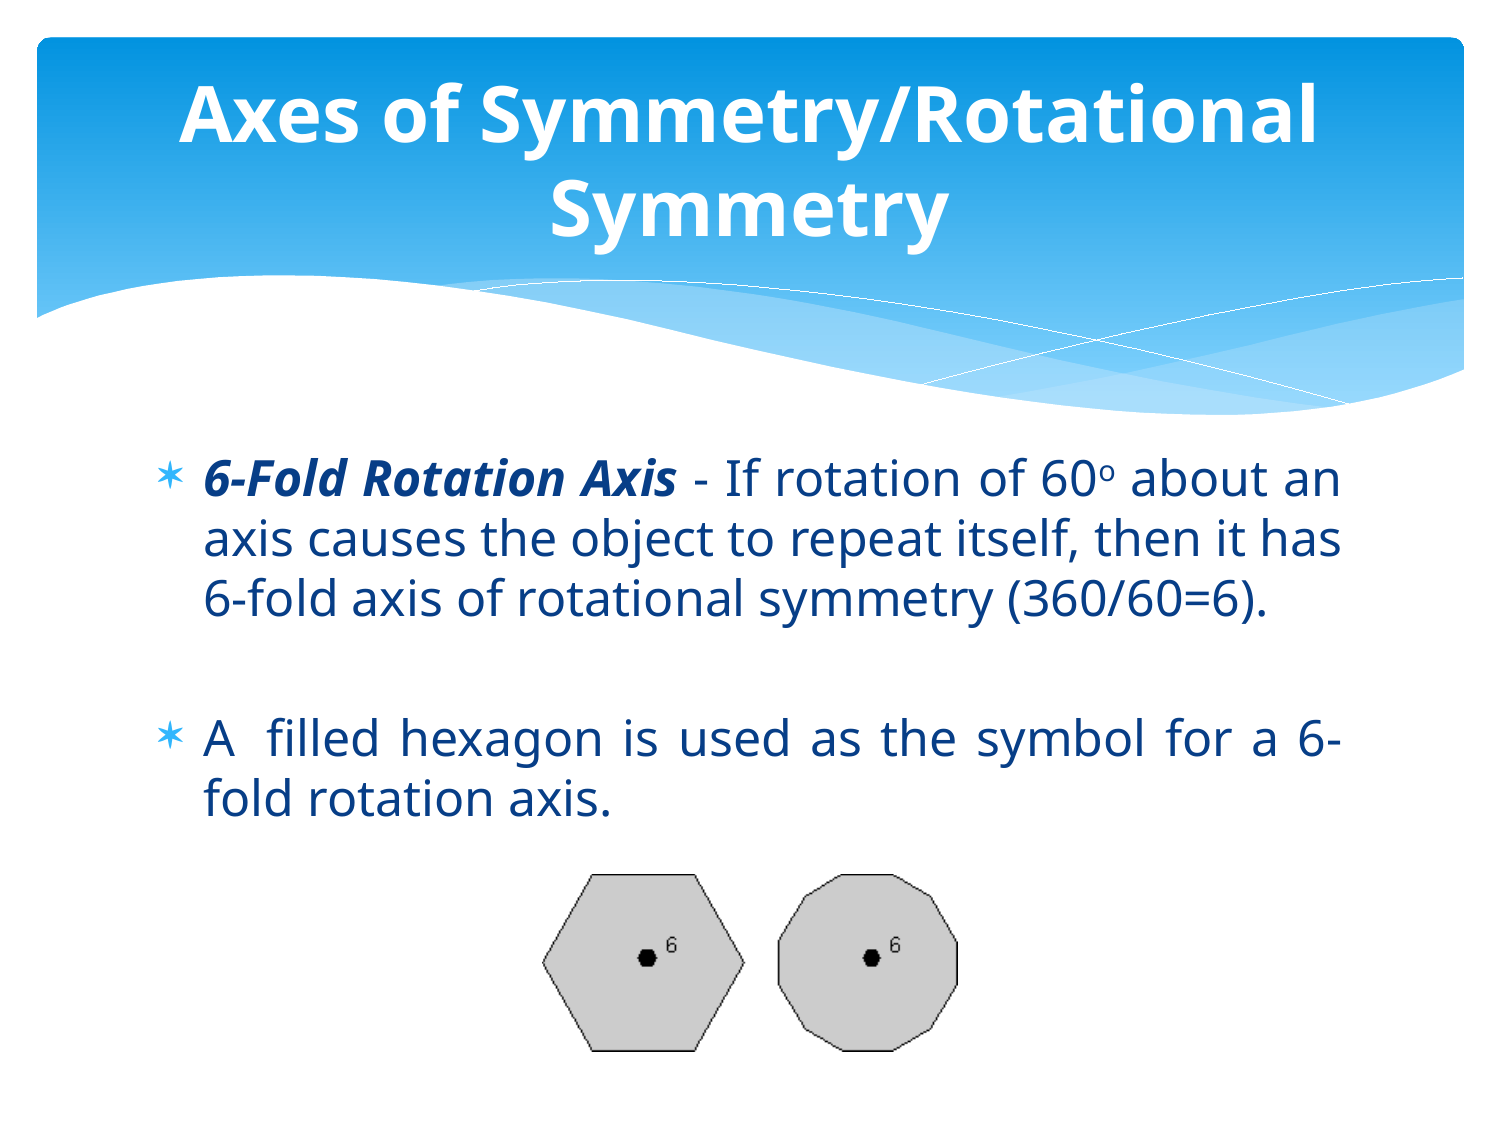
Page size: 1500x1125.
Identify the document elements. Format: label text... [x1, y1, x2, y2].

list 6-Fold Rotation Axis - If rotation of 60o about an axis causes the object to repeat itself, then it has 6-fold axis of rotational symmetry (360/60=6). A filled hexagon is used as the symbol for a 6-fold rotation axis. [143, 438, 1359, 1005]
picture [541, 874, 958, 1052]
title Axes of Symmetry/Rotational Symmetry [75, 55, 1425, 261]
